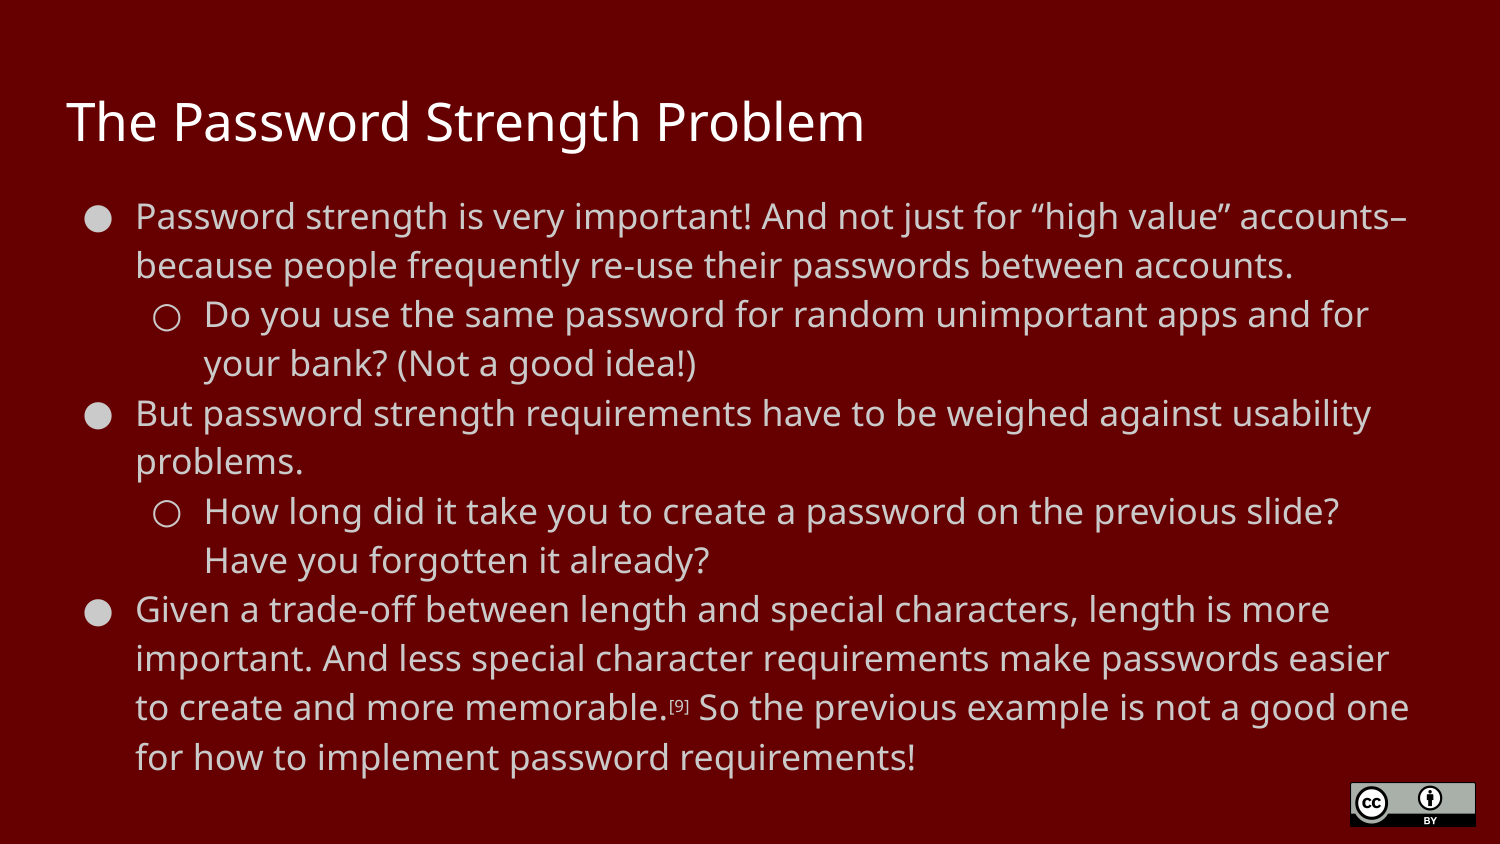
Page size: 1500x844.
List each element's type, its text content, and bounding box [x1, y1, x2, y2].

picture [1349, 782, 1476, 827]
list Password strength is very important! And not just for “high value” accounts–because people frequently re-use their passwords between accounts. Do you use the same password for random unimportant apps and for your bank? (Not a good idea!) But password strength requirements have to be weighed against usability problems. How long did it take you to create a password on the previous slide? Have you forgotten it already? Given a trade-off between length and special characters, length is more important. And less special character requirements make passwords easier to create and more memorable.[9] So the previous example is not a good one for how to implement password requirements! [51, 172, 1449, 800]
title The Password Strength Problem [51, 72, 1449, 167]
